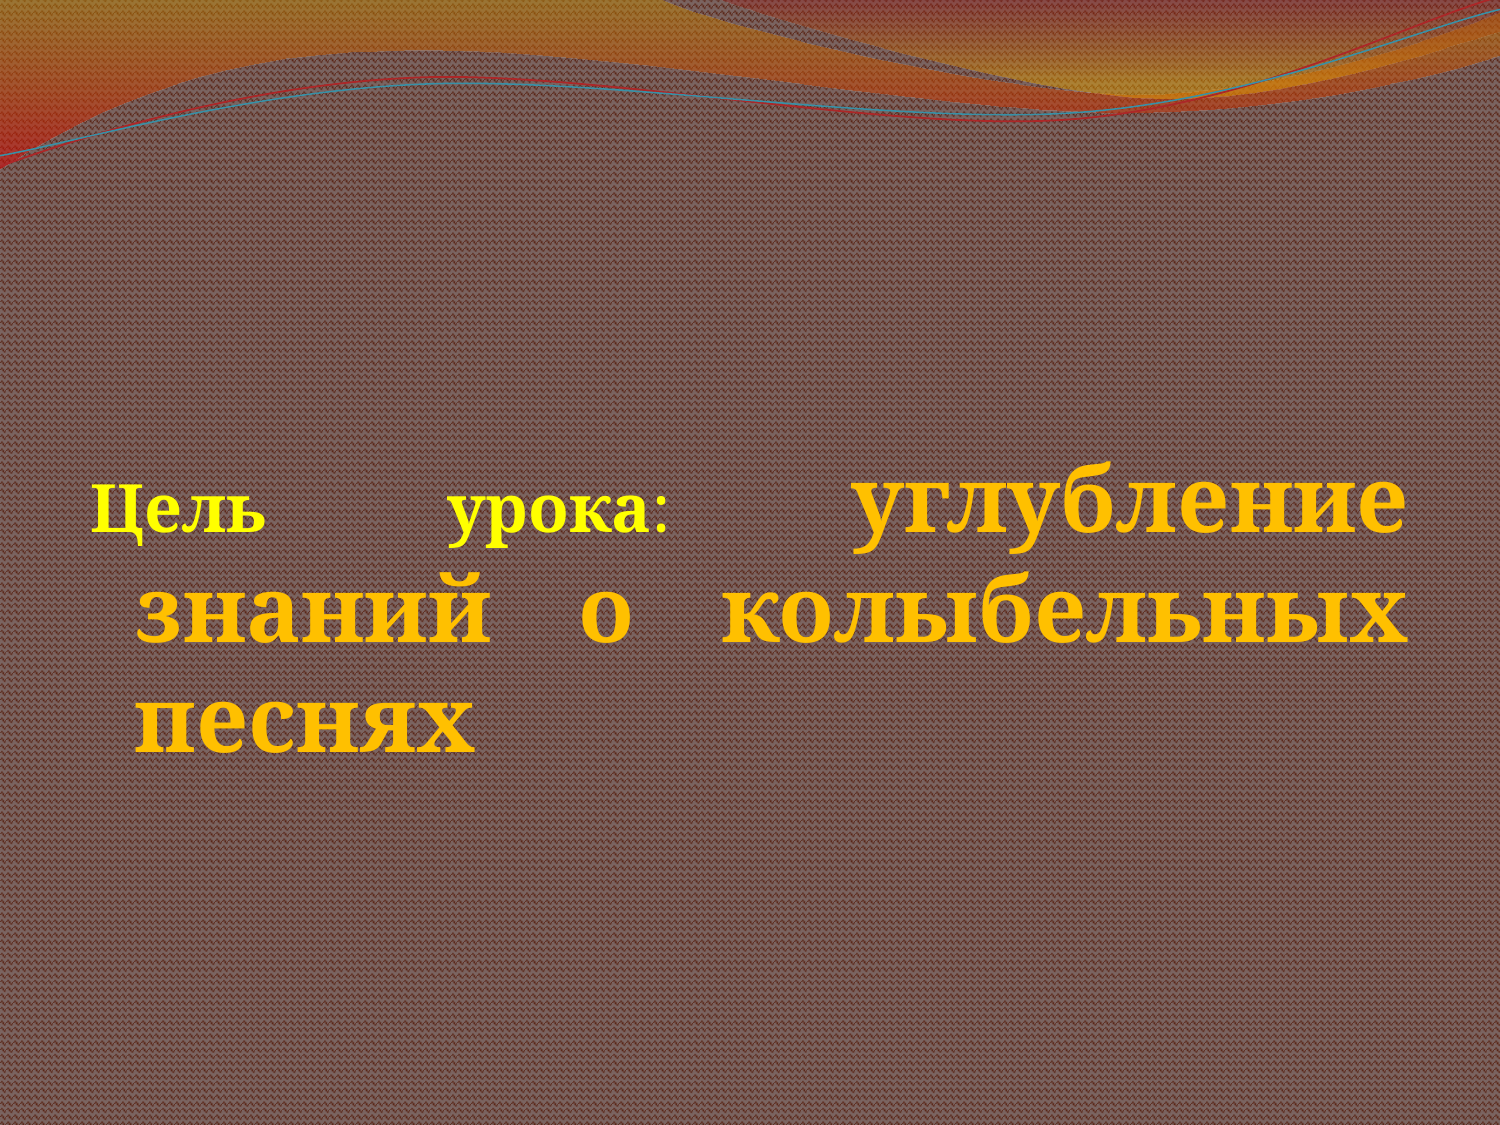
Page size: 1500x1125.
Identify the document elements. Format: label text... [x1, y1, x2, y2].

list Цель урока: углубление знаний о колыбельных песнях [74, 433, 1426, 1038]
